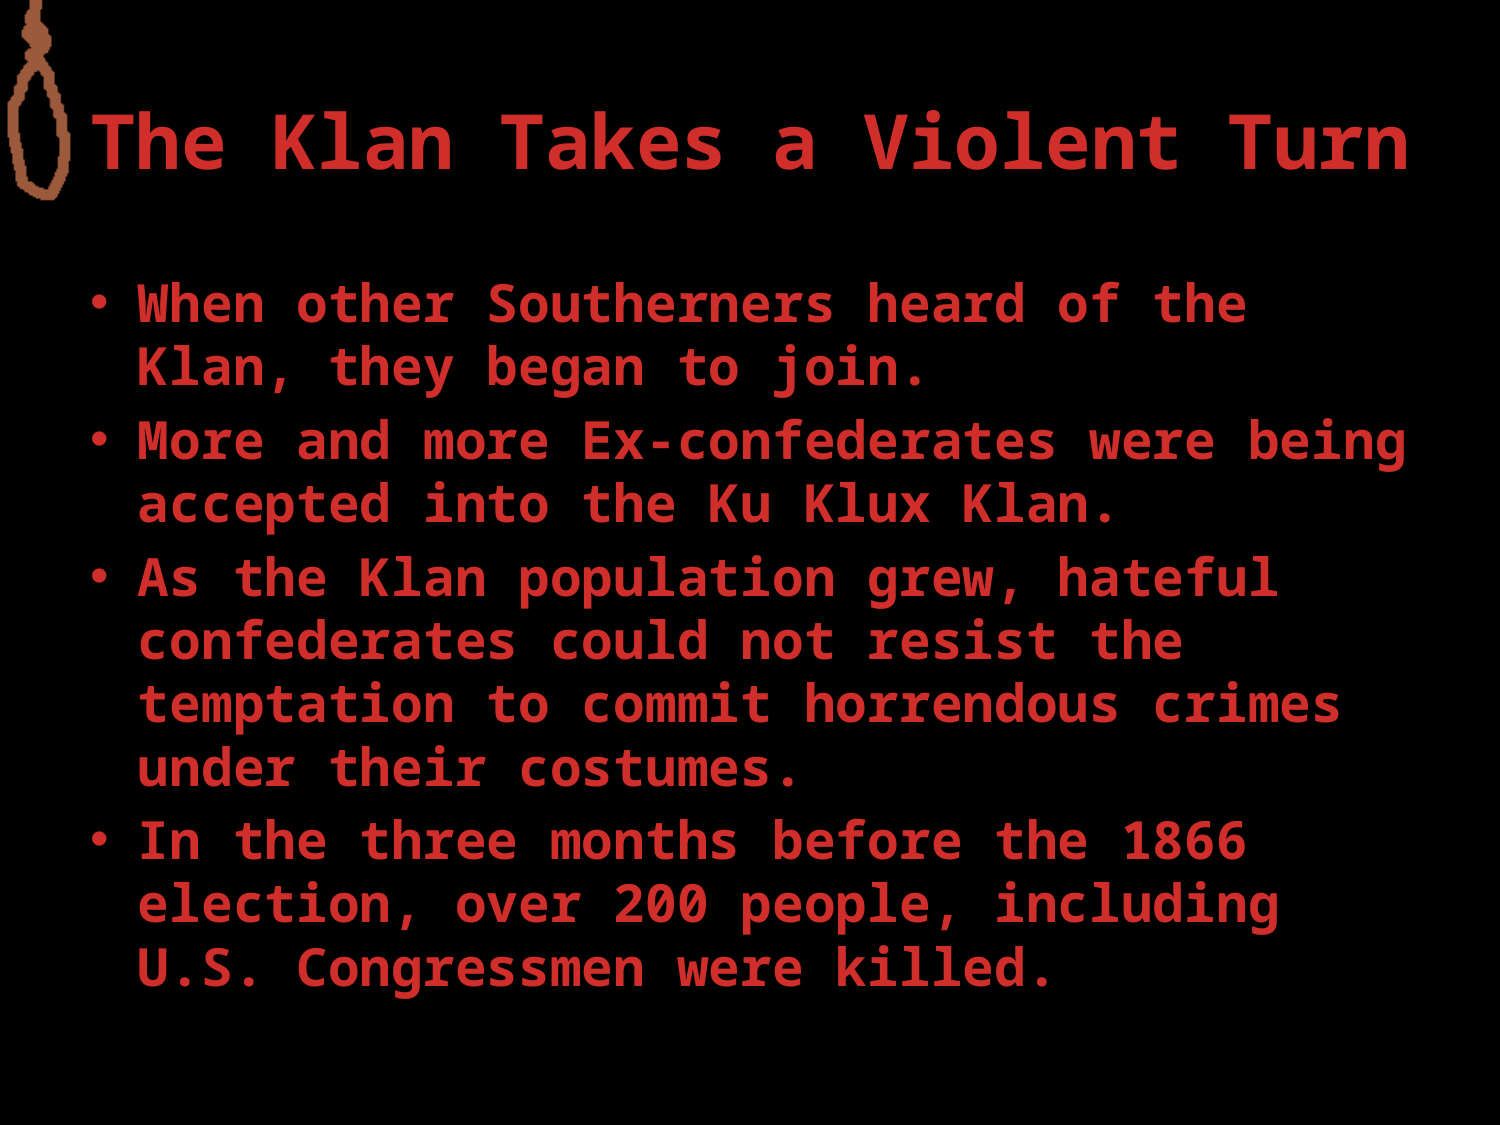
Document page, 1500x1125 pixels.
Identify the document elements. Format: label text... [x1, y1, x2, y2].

picture [0, 0, 113, 263]
list When other Southerners heard of the Klan, they began to join. More and more Ex-confederates were being accepted into the Ku Klux Klan. As the Klan population grew, hateful confederates could not resist the temptation to commit horrendous crimes under their costumes. In the three months before the 1866 election, over 200 people, including U.S. Congressmen were killed. [75, 262, 1425, 1005]
title The Klan Takes a Violent Turn [116, 45, 1425, 233]
